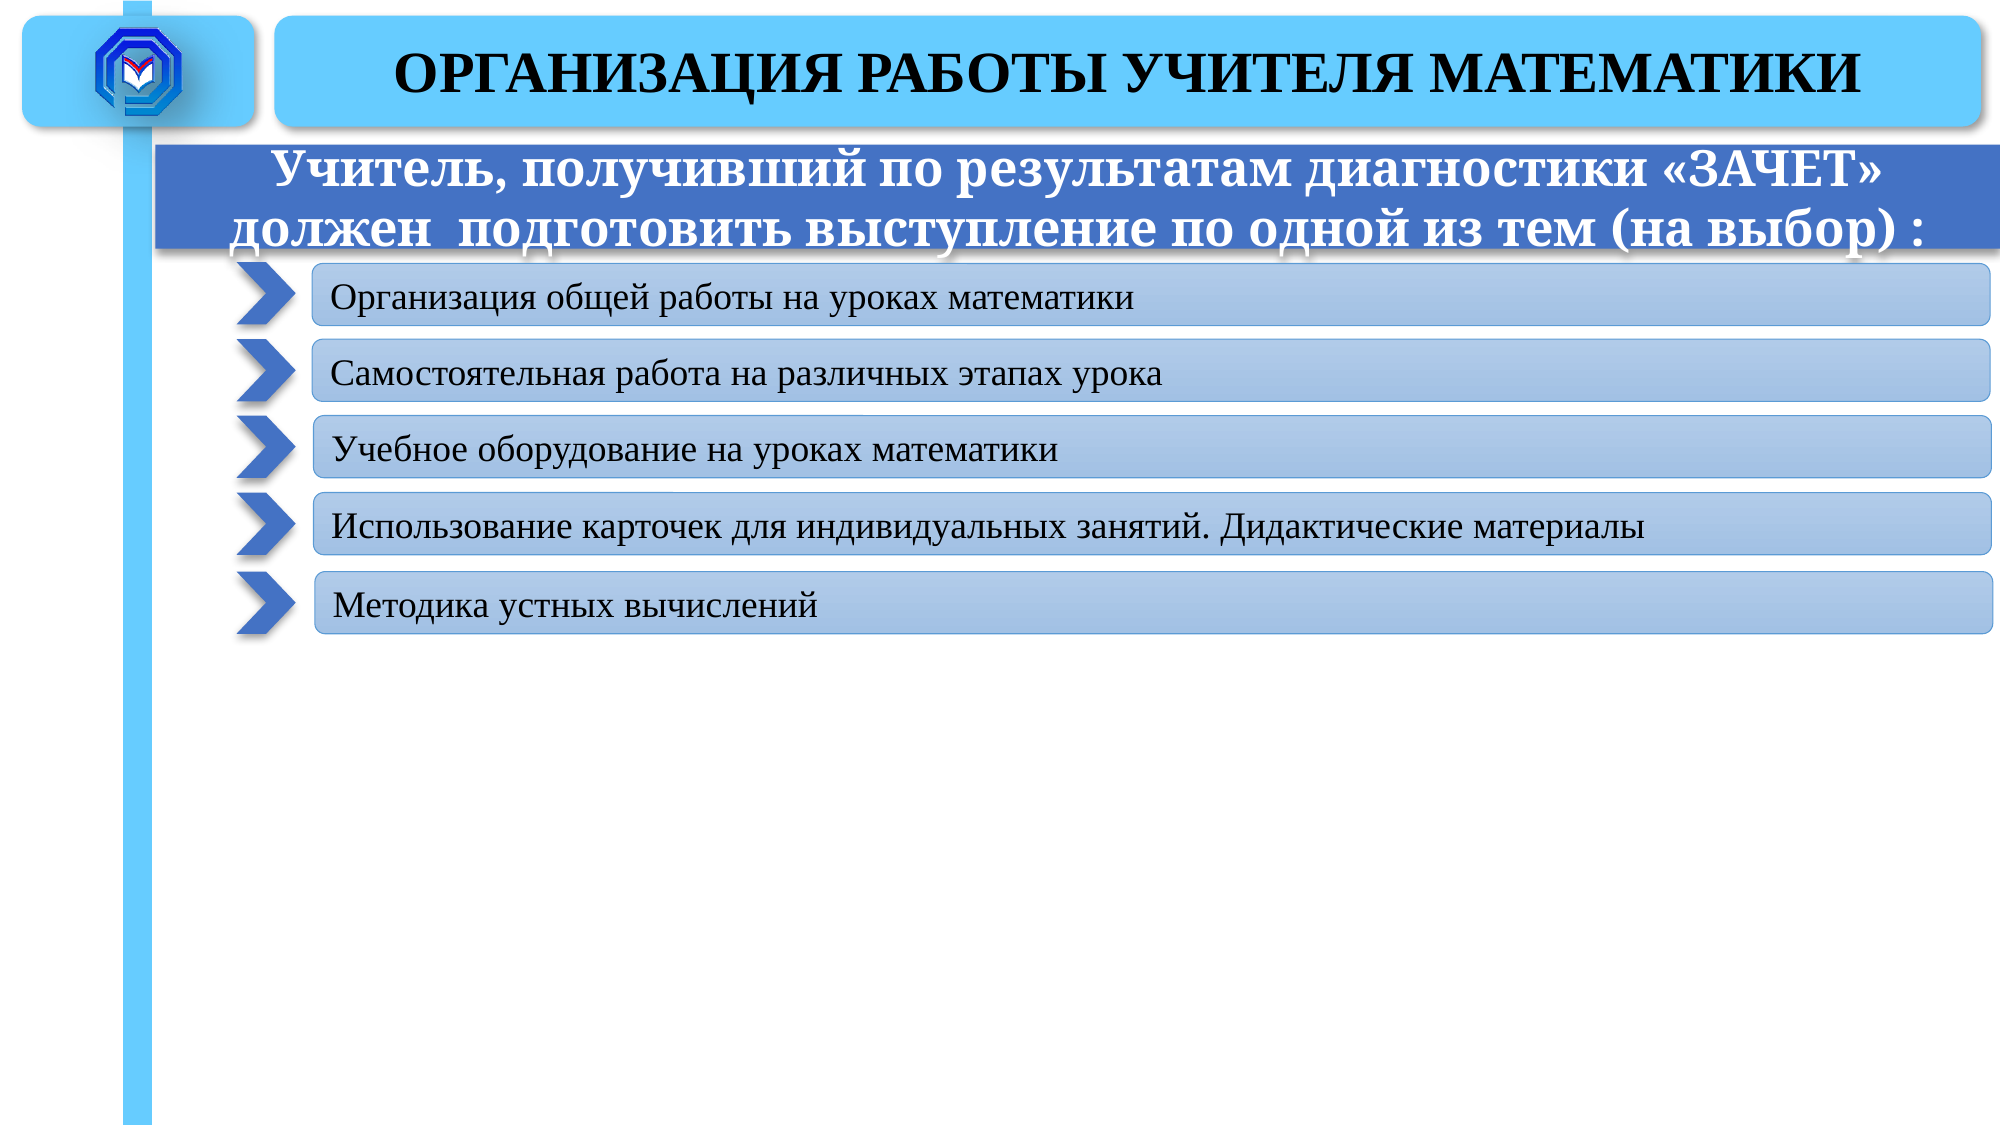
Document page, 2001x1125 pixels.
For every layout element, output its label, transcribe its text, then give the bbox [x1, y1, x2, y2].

text_box Самостоятельная работа на различных этапах урока [311, 338, 1991, 402]
text_box [234, 491, 298, 556]
text_box [234, 414, 298, 479]
text_box Методика устных вычислений [314, 571, 1994, 635]
text_box Использование карточек для индивидуальных занятий. Дидактические материалы [312, 491, 1992, 556]
text_box [234, 338, 298, 403]
text_box [234, 570, 298, 635]
picture [91, 23, 186, 119]
text_box Учебное оборудование на уроках математики [312, 414, 1992, 479]
text_box Учитель, получивший по результатам диагностики «ЗАЧЕТ» должен подготовить выступление по одной из тем (на выбор) : [154, 143, 2000, 250]
title ОРГАНИЗАЦИЯ РАБОТЫ УЧИТЕЛЯ МАТЕМАТИКИ [295, 27, 1961, 120]
text_box [234, 261, 298, 326]
text_box Организация общей работы на уроках математики [311, 262, 1991, 327]
